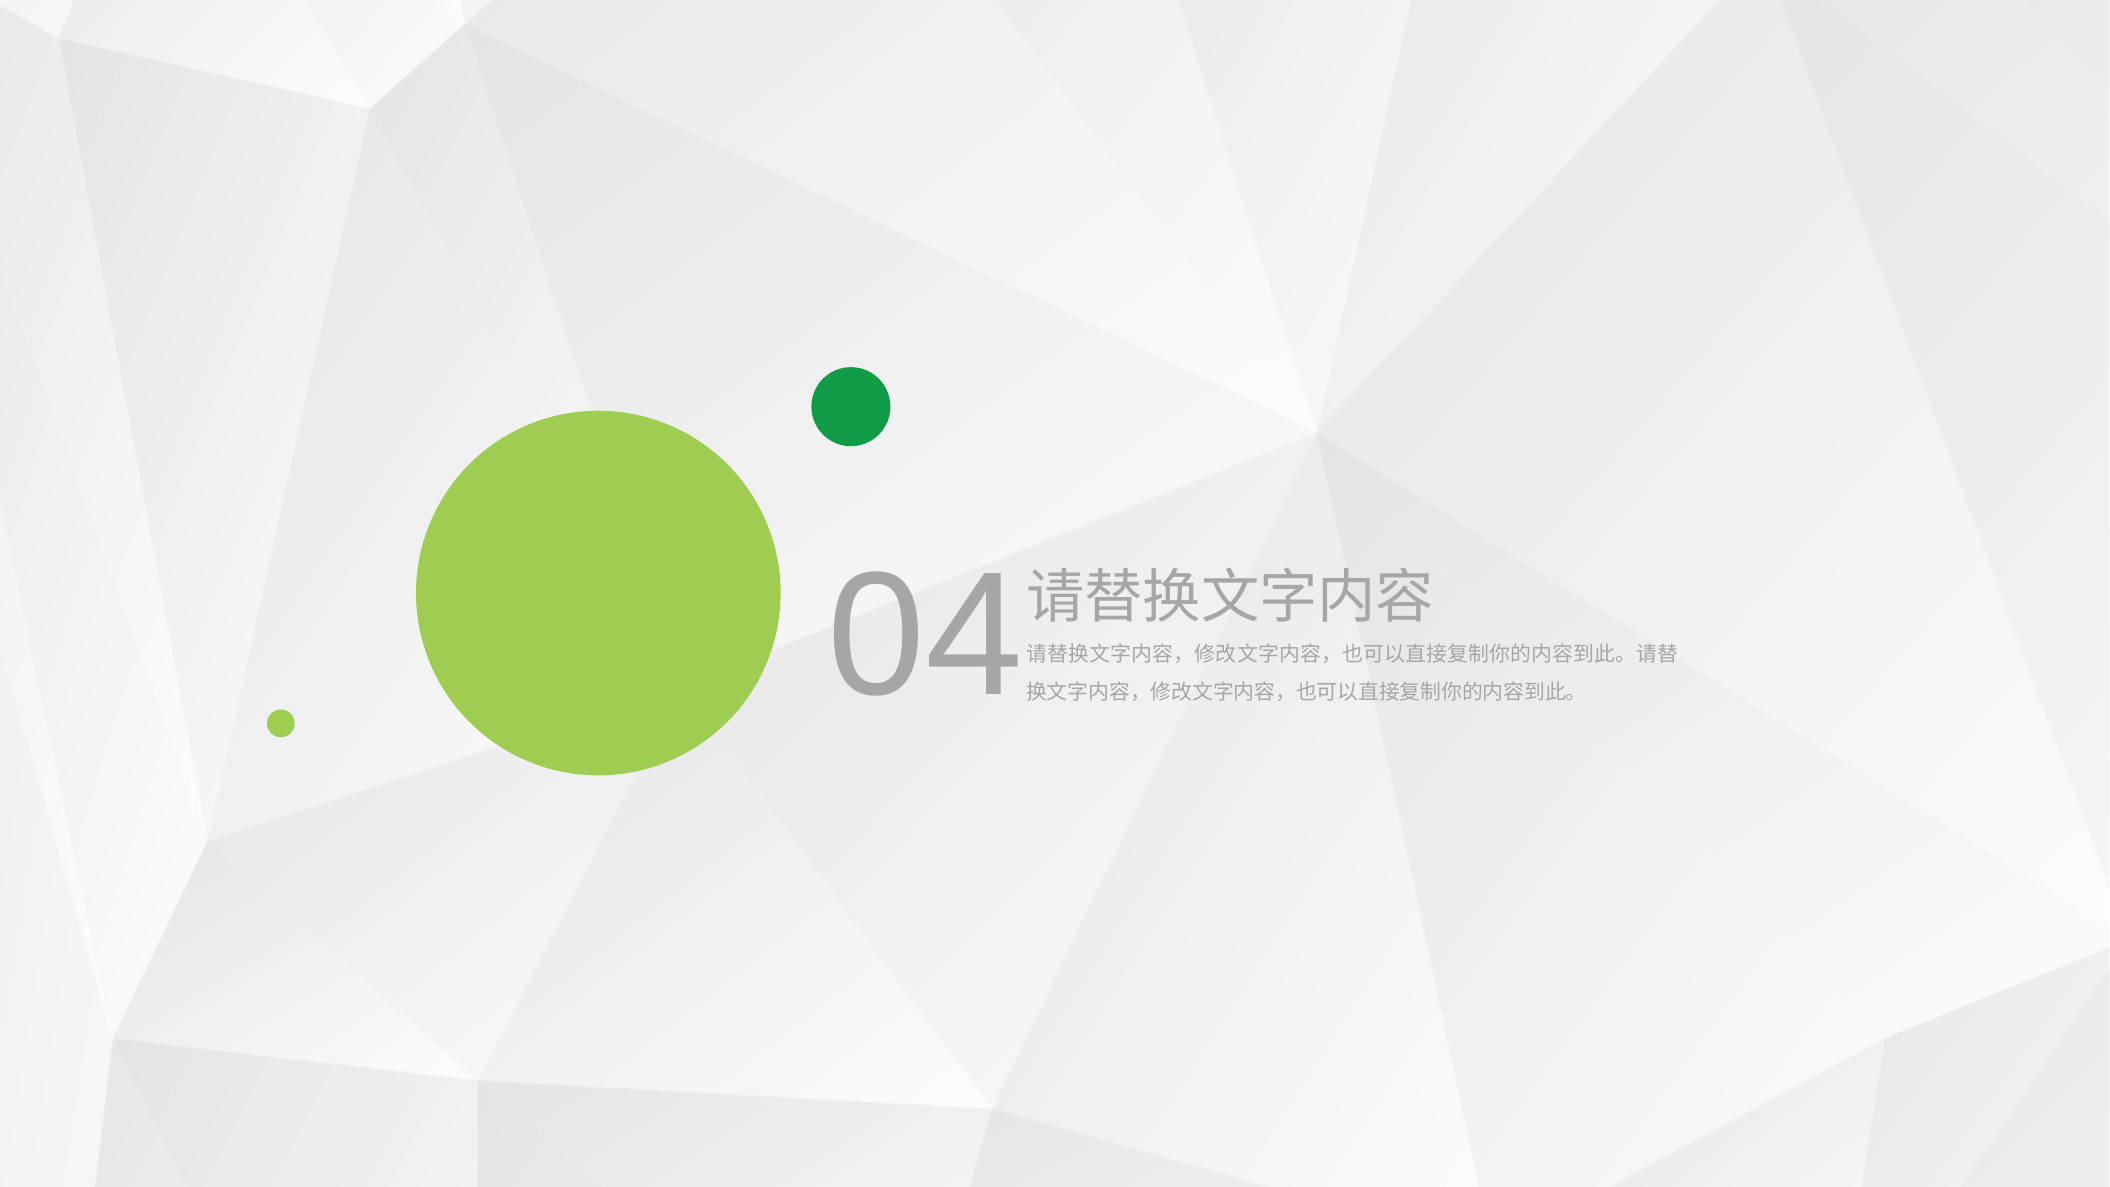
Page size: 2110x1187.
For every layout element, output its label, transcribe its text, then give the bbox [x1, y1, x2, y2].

text_box 04 [780, 511, 1070, 737]
text_box [415, 410, 780, 776]
text_box [811, 367, 891, 447]
text_box 请替换文字内容 [1026, 537, 1495, 628]
text_box [266, 709, 295, 738]
text_box 请替换文字内容，修改文字内容，也可以直接复制你的内容到此。请替换文字内容，修改文字内容，也可以直接复制你的内容到此。 [1026, 628, 1679, 704]
picture [0, 0, 2110, 1187]
